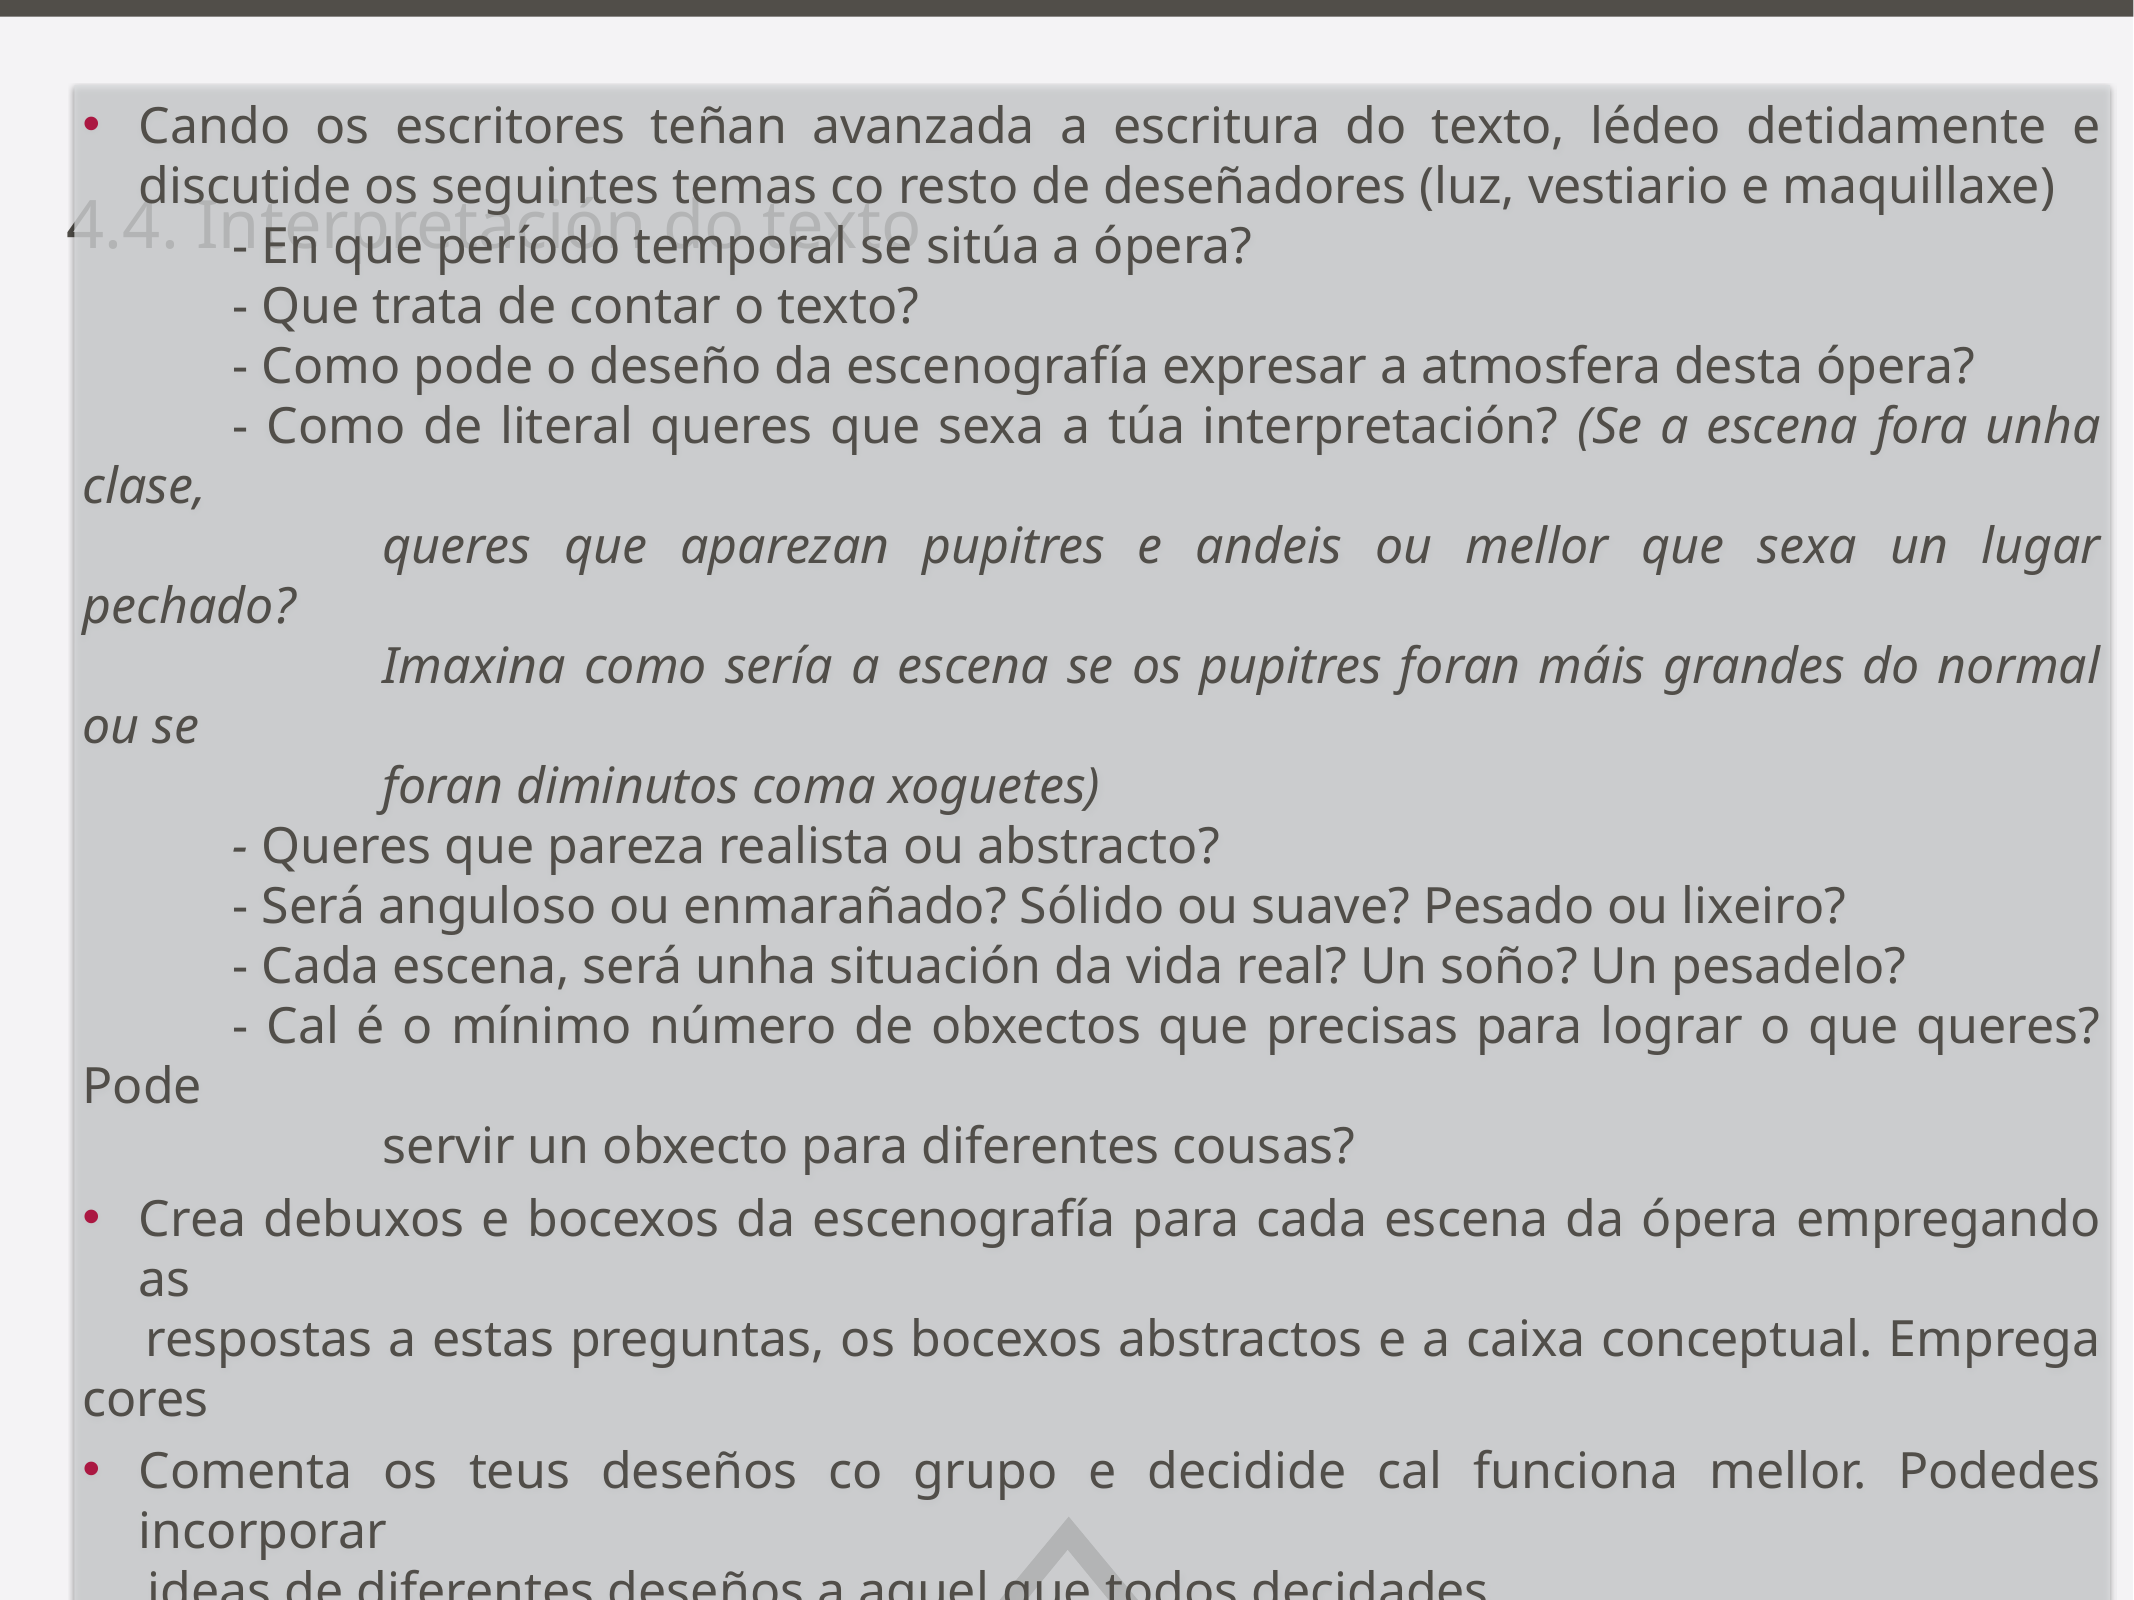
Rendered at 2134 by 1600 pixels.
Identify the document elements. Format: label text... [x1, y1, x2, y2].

text_box 4.4. Interpretación do texto [58, 173, 67, 271]
text_box Cando os escritores teñan avanzada a escritura do texto, lédeo detidamente e discutide os seguintes temas co resto de deseñadores (luz, vestiario e maquillaxe) - En que período temporal se sitúa a ópera? - Que trata de contar o texto? - Como pode o deseño da escenografía expresar a atmosfera desta ópera? - Como de literal queres que sexa a túa interpretación? (Se a escena fora unha clase, queres que aparezan pupitres e andeis ou mellor que sexa un lugar pechado? Imaxina como sería a escena se os pupitres foran máis grandes do normal ou se foran diminutos coma xoguetes) - Queres que pareza realista ou abstracto? - Será anguloso ou enmarañado? Sólido ou suave? Pesado ou lixeiro? - Cada escena, será unha situación da vida real? Un soño? Un pesadelo? - Cal é o mínimo número de obxectos que precisas para lograr o que queres? Pode servir un obxecto para diferentes cousas? Crea debuxos e bocexos da escenografía para cada escena da ópera empregando as respostas a estas preguntas, os bocexos abstractos e a caixa conceptual. Emprega cores Comenta os teus deseños co grupo e decidide cal funciona mellor. Podedes incorporar ideas de diferentes deseños a aquel que todos decidades. [74, 85, 2110, 1600]
